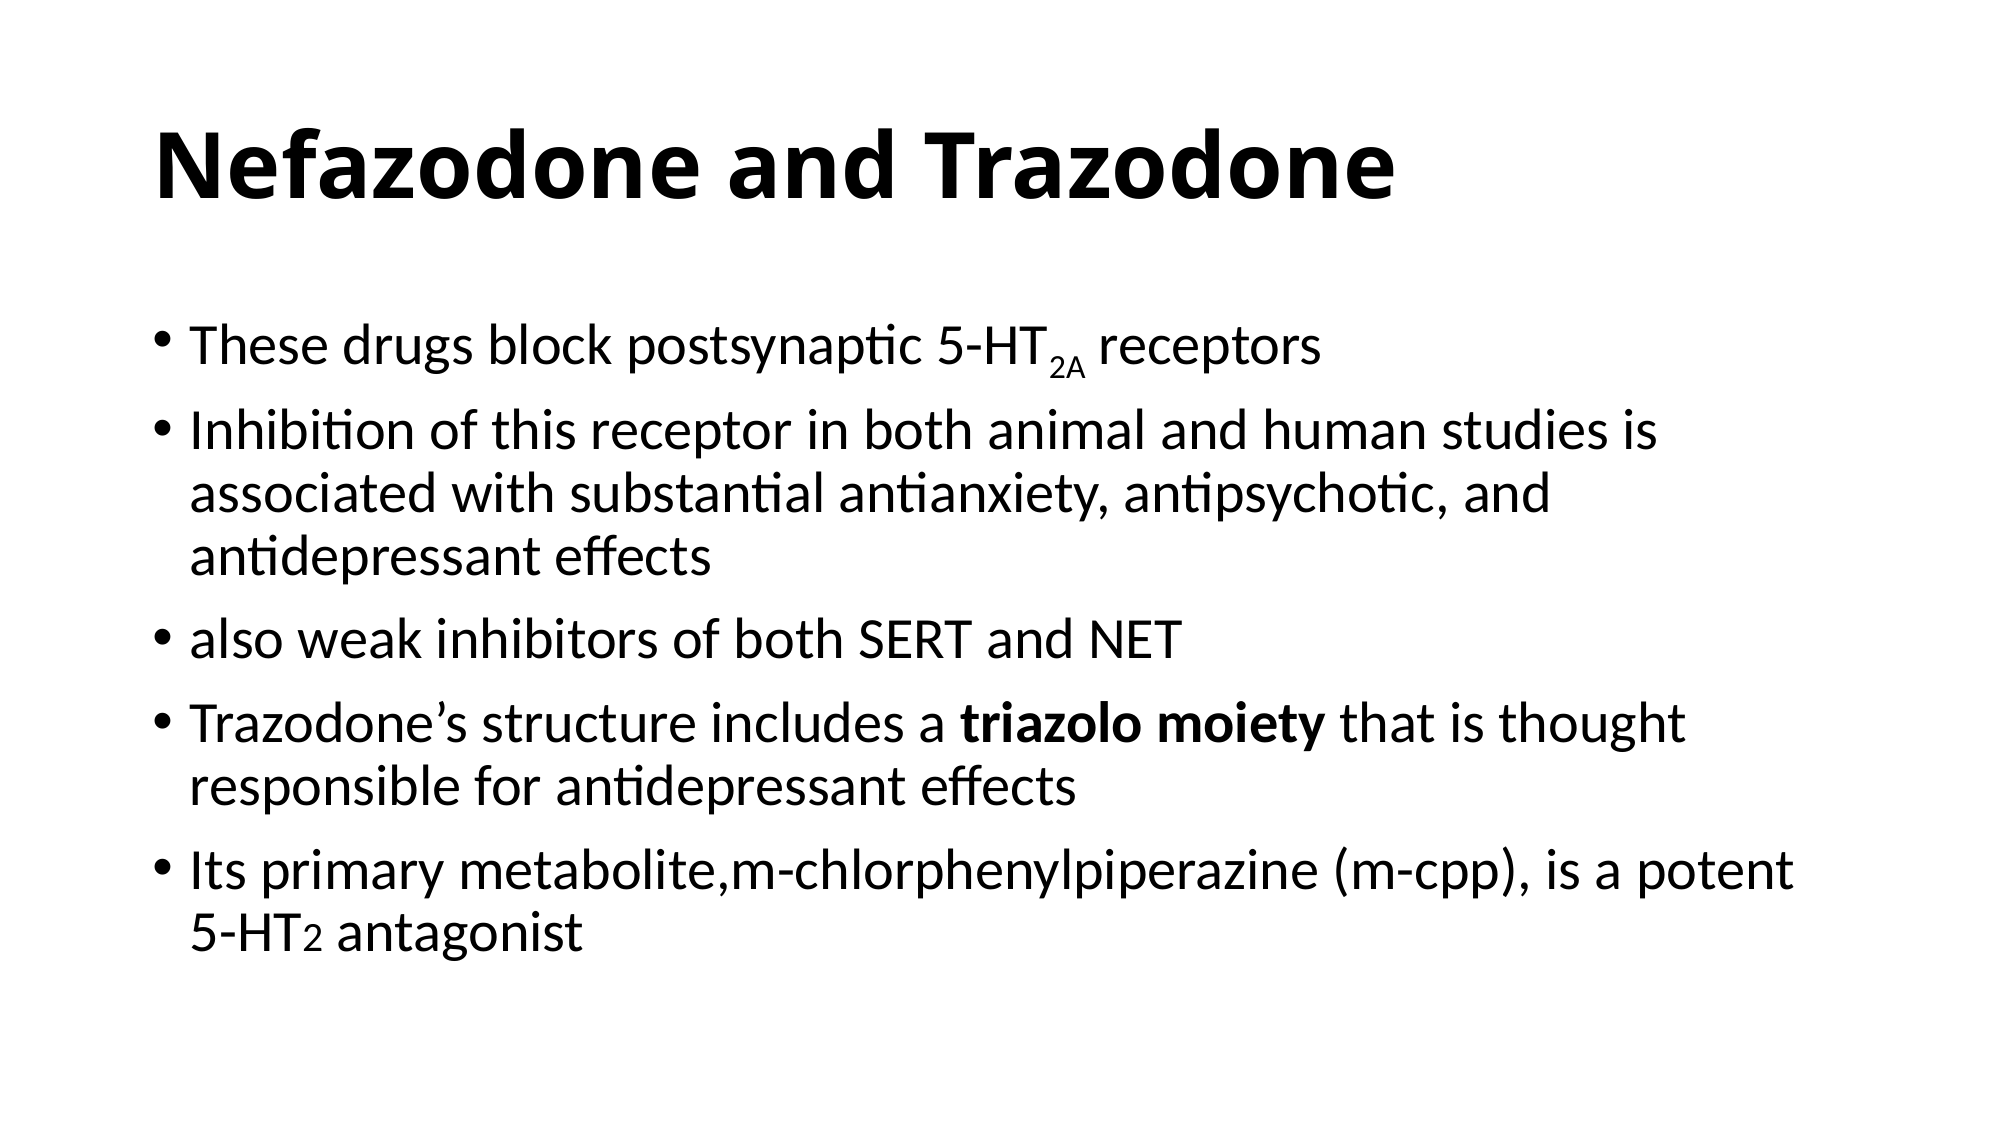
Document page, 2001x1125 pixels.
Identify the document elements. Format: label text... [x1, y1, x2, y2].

title Nefazodone and Trazodone [137, 59, 1863, 278]
list These drugs block postsynaptic 5-HT2A receptors Inhibition of this receptor in both animal and human studies is associated with substantial antianxiety, antipsychotic, and antidepressant effects also weak inhibitors of both SERT and NET Trazodone’s structure includes a triazolo moiety that is thought responsible for antidepressant effects Its primary metabolite,m-chlorphenylpiperazine (m-cpp), is a potent 5-HT2 antagonist [137, 299, 1863, 1014]
